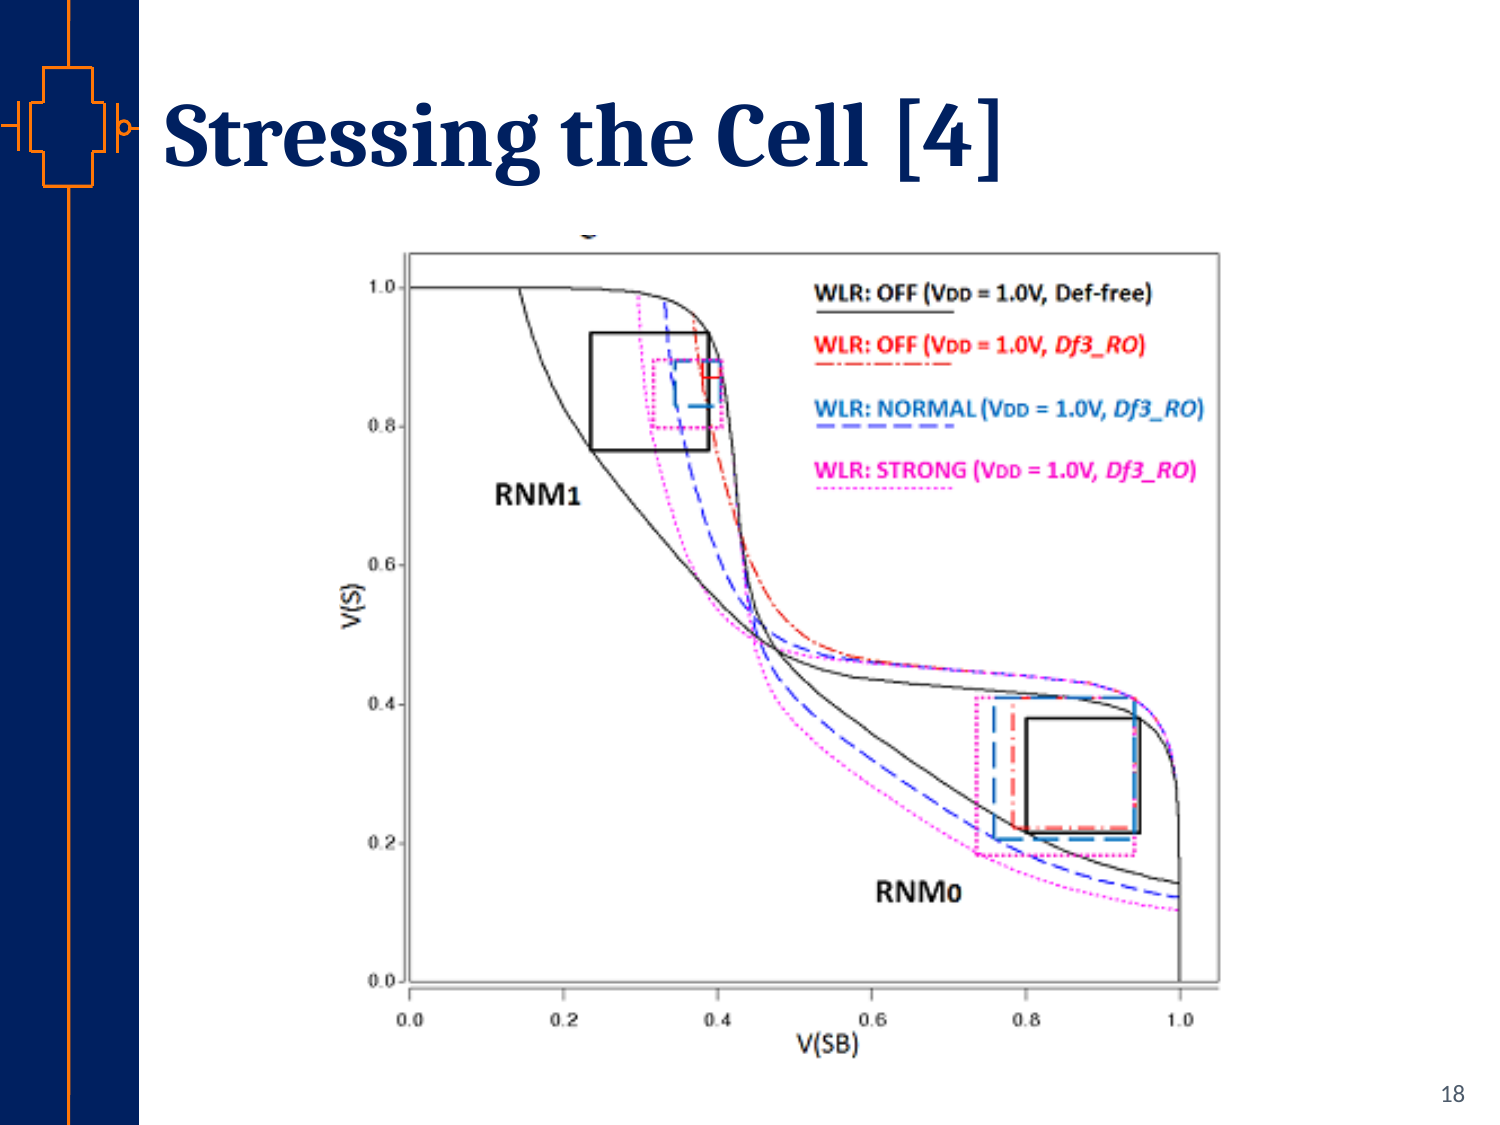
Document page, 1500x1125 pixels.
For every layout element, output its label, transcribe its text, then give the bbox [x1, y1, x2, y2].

slide_number 18 [1425, 1062, 1488, 1123]
picture [339, 235, 1257, 1063]
text_box Stressing the Cell [4] [149, 35, 1338, 193]
